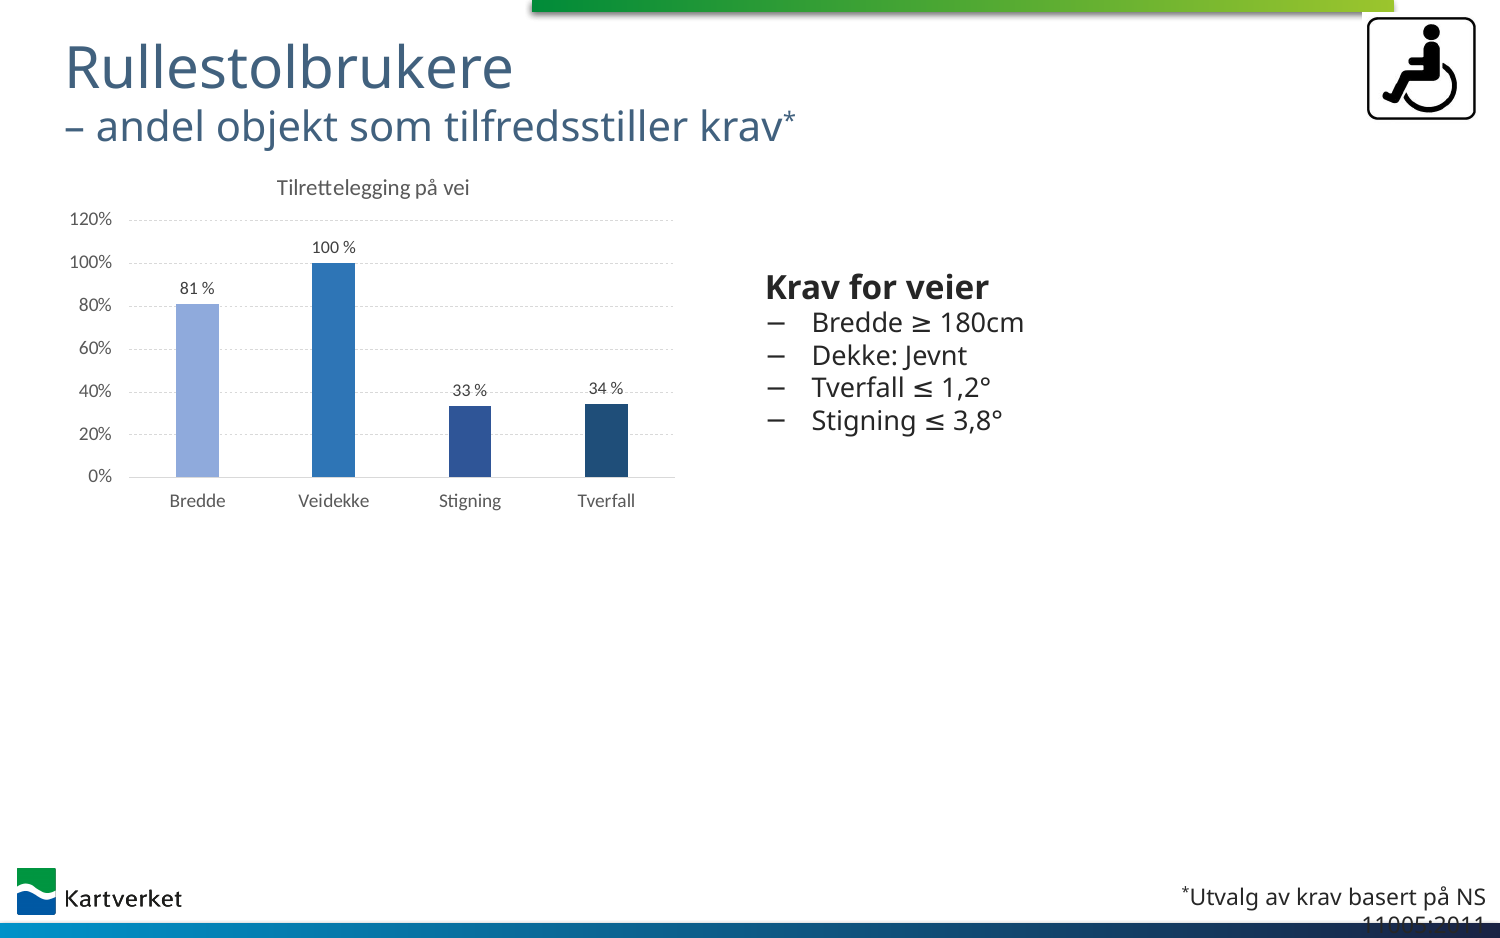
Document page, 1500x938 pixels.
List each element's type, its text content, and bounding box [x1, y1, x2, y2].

picture [62, 166, 685, 519]
text_box Krav for veier Bredde ≥ 180cm Dekke: Jevnt Tverfall ≤ 1,2° Stigning ≤ 3,8° [750, 258, 1234, 444]
picture [1362, 12, 1481, 126]
text_box *Utvalg av krav basert på NS 11005:2011 [1068, 873, 1500, 938]
text_box Rullestolbrukere – andel objekt som tilfredsstiller krav* [49, 25, 1431, 158]
